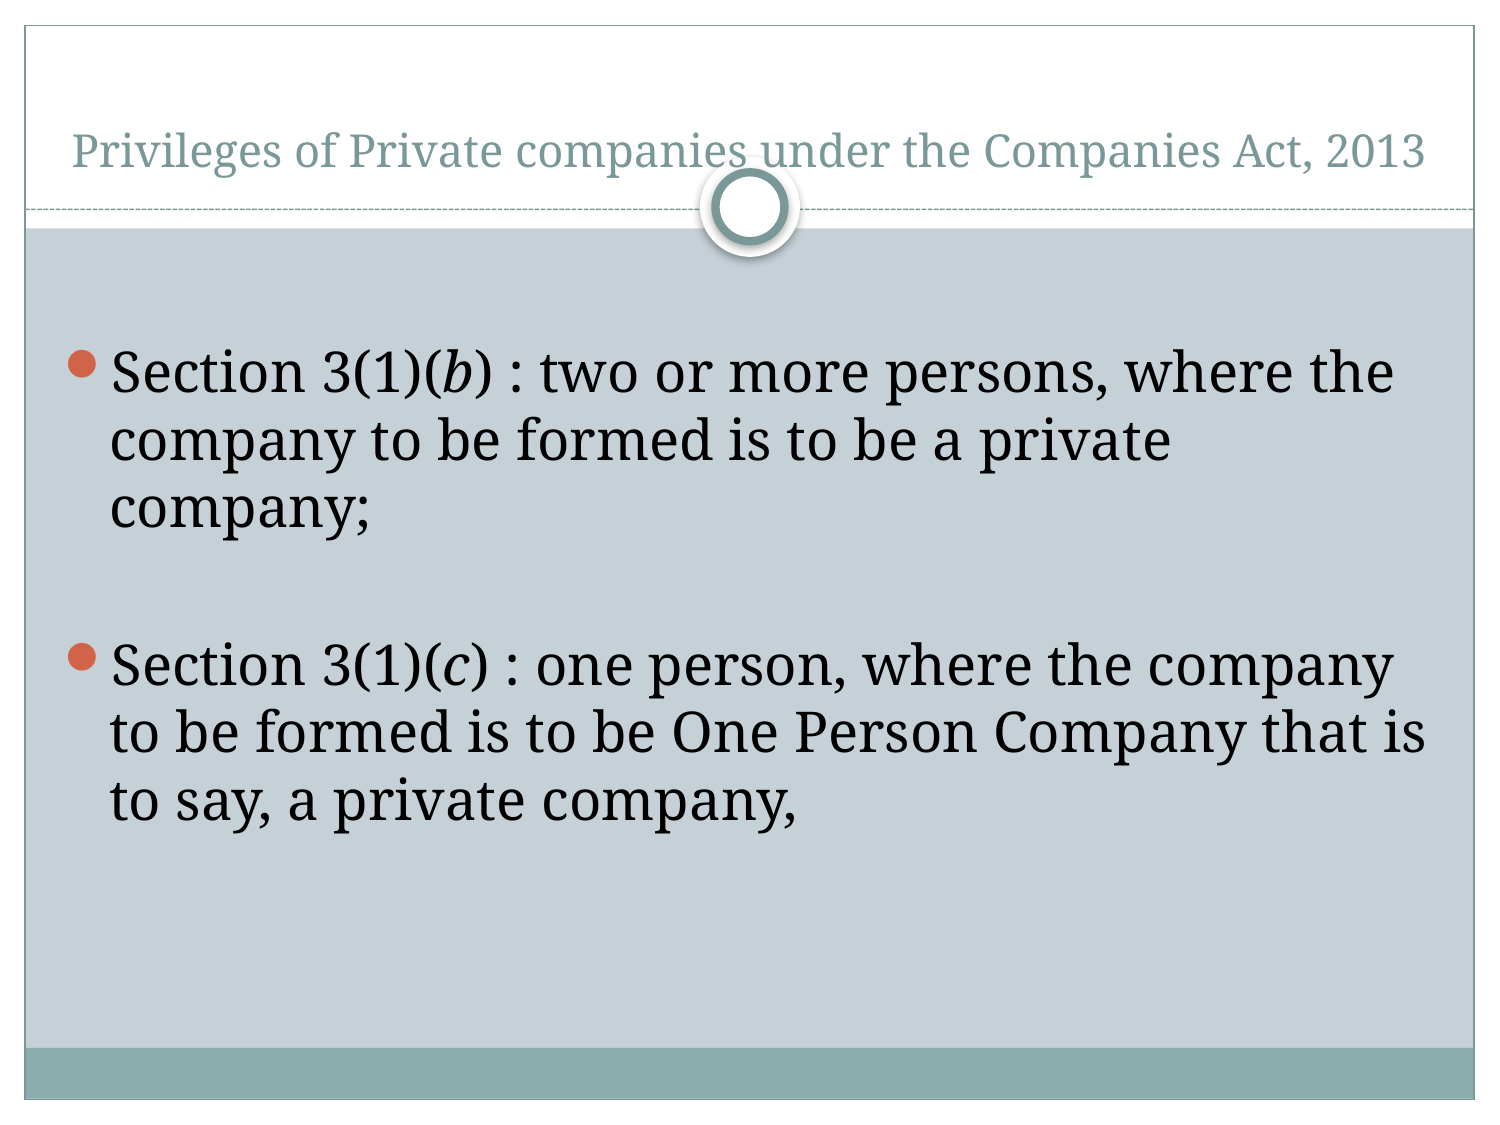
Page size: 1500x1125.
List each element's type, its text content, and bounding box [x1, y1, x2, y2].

list Section 3(1)(b) : two or more persons, where the company to be formed is to be a private company; Section 3(1)(c) : one person, where the company to be formed is to be One Person Company that is to say, a private company, [49, 250, 1445, 1001]
title Privileges of Private companies under the Companies Act, 2013 [49, 60, 1450, 185]
